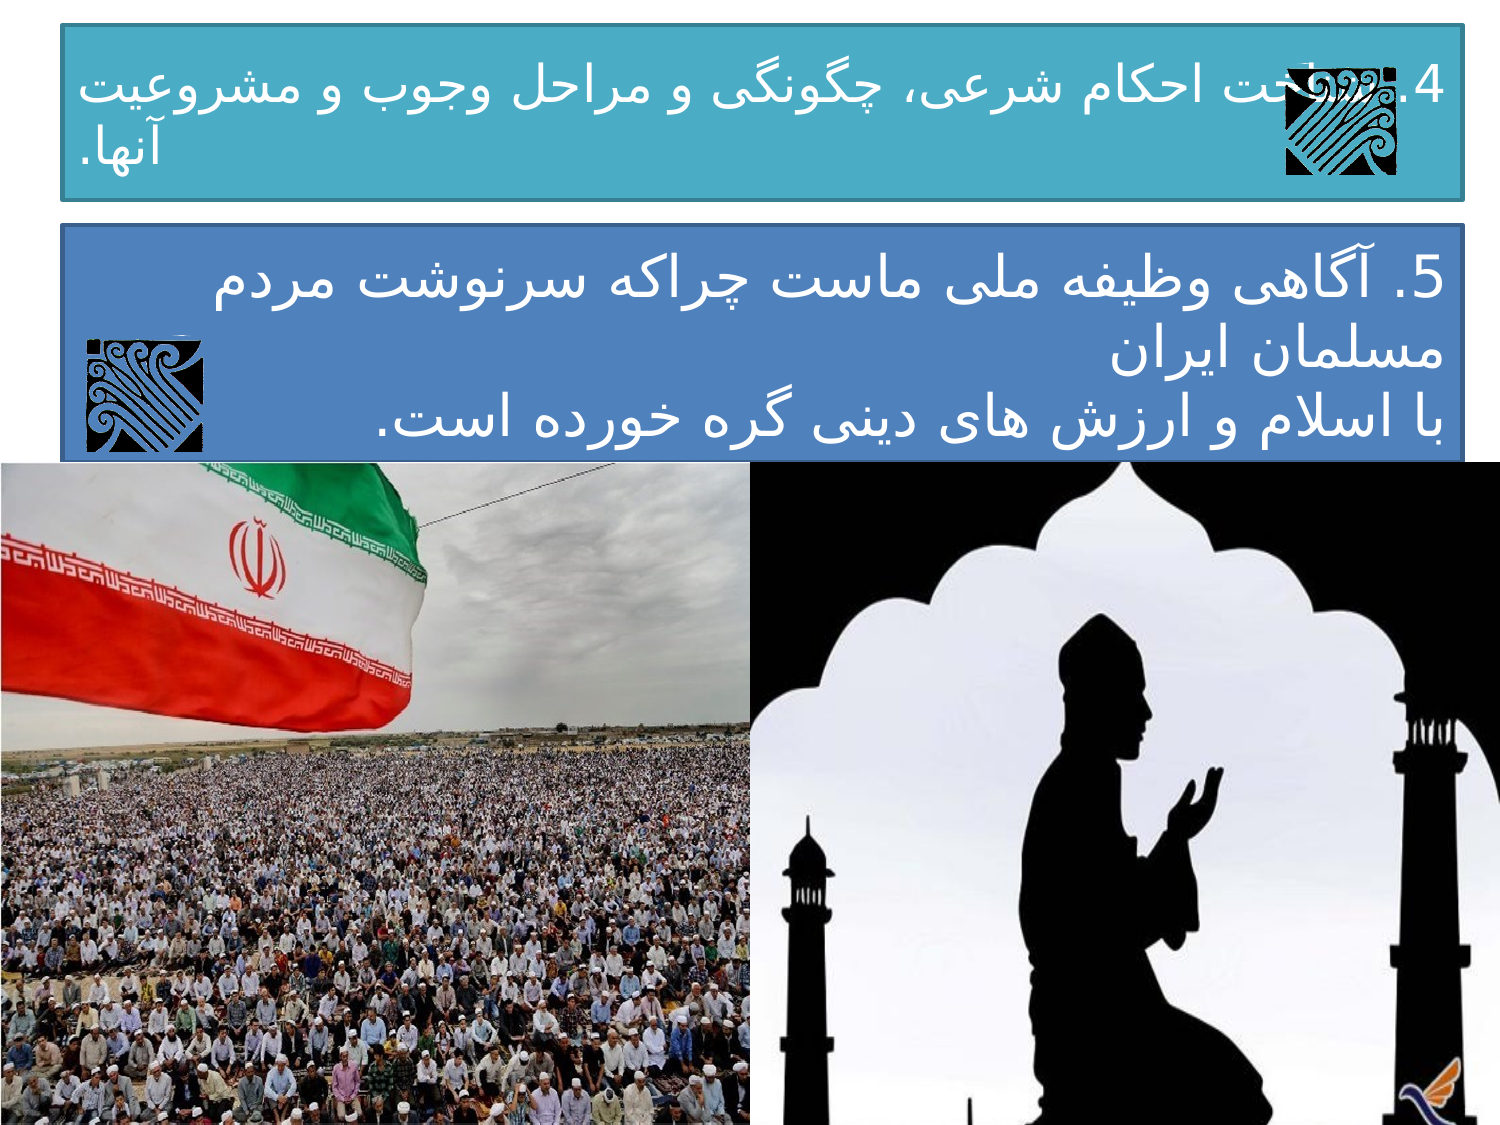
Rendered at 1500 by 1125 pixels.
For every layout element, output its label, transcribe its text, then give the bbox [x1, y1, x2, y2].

picture [0, 449, 1500, 1125]
title 4. شناخت احکام شرعی، چگونگی و مراحل وجوب و مشروعیت آنها. [60, 23, 1465, 202]
text_box 5. آگاهی وظیفه ملی ماست چراکه سرنوشت مردم مسلمان ایران با اسلام و ارزش های دینی گره خورده است. [60, 223, 1465, 460]
picture [74, 335, 213, 453]
picture [1274, 63, 1408, 176]
